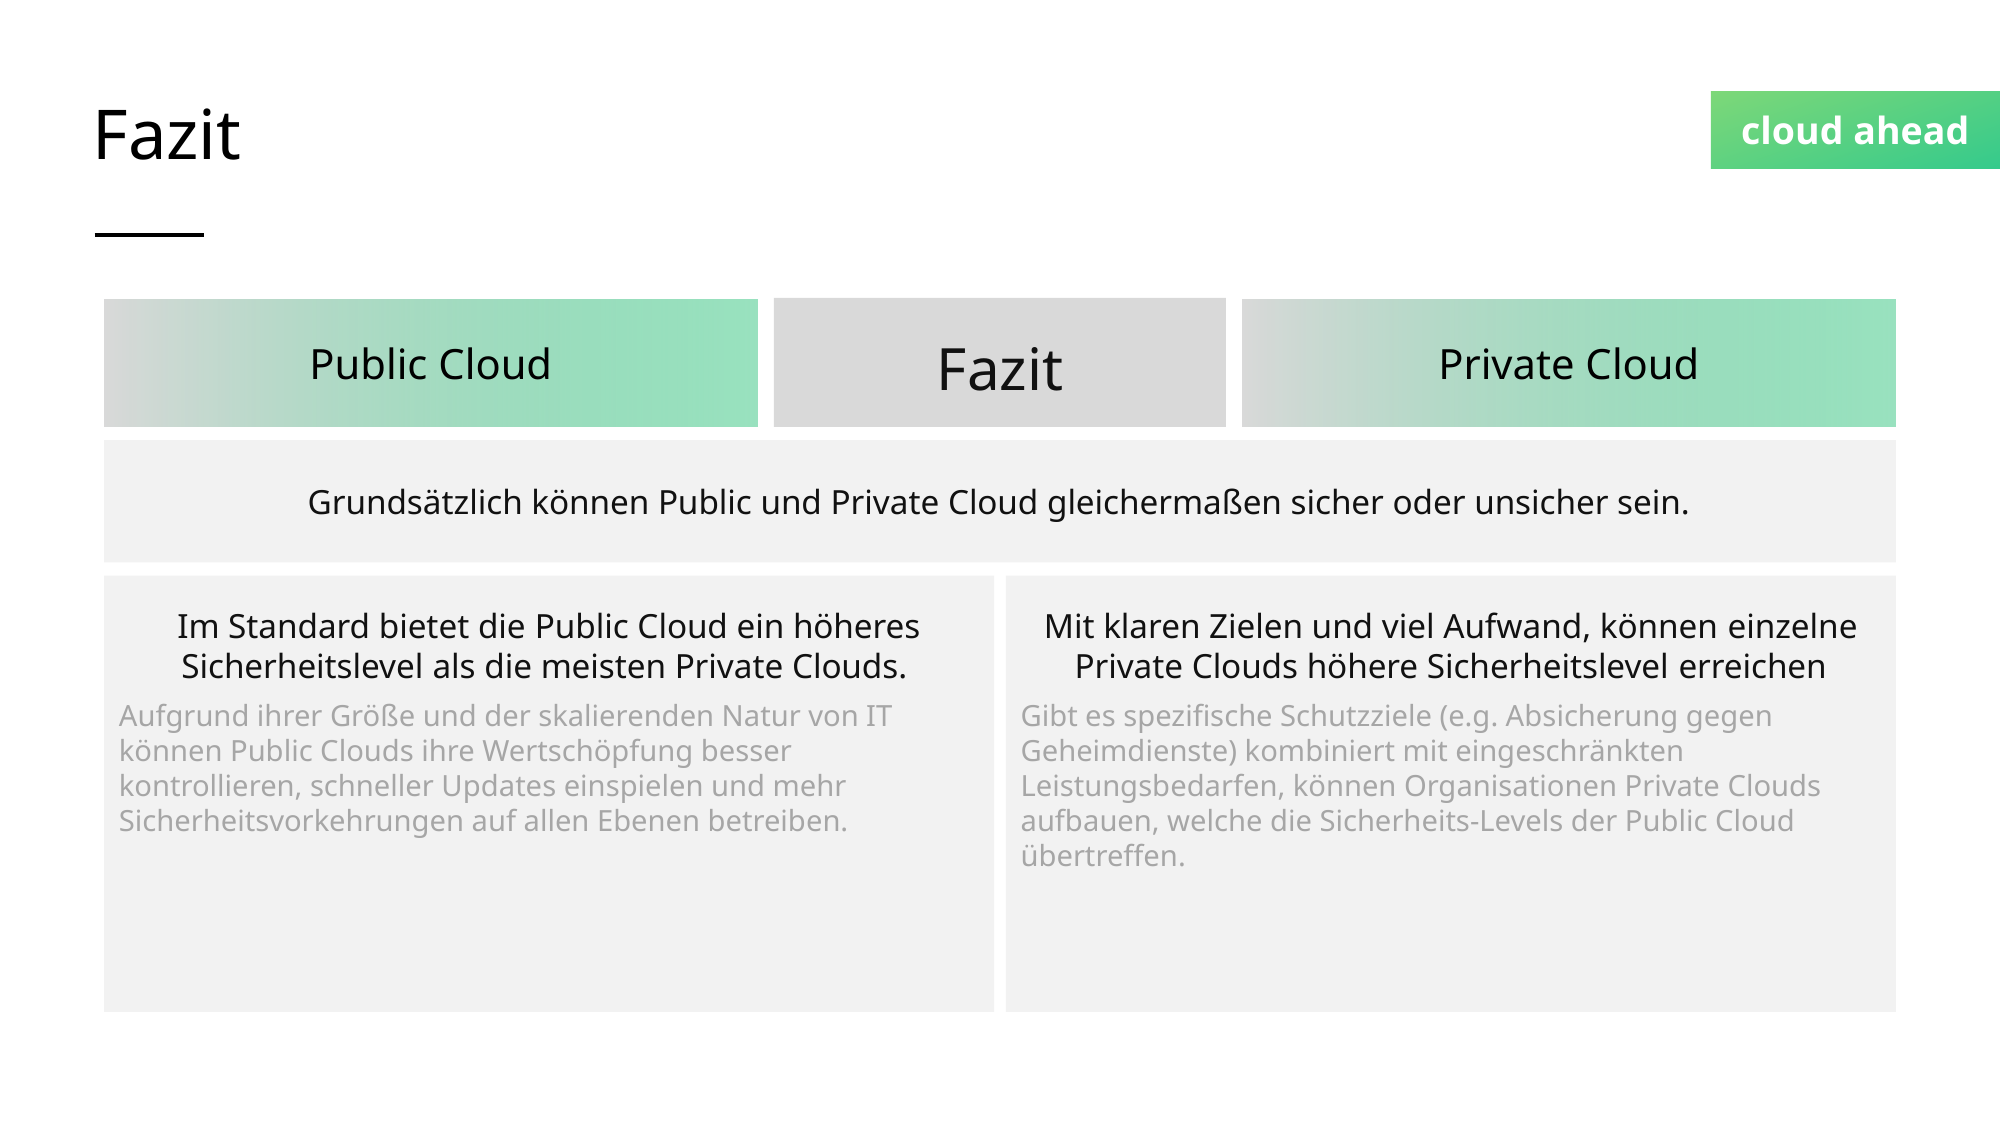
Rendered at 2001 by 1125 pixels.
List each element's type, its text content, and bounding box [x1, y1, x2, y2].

text_box Mit klaren Zielen und viel Aufwand, können einzelne Private Clouds höhere Sicherheitslevel erreichen Gibt es spezifische Schutzziele (e.g. Absicherung gegen Geheimdienste) kombiniert mit eingeschränkten Leistungsbedarfen, können Organisationen Private Clouds aufbauen, welche die Sicherheits-Levels der Public Cloud übertreffen. [1005, 575, 1897, 1013]
title Fazit [77, 67, 1803, 197]
text_box Grundsätzlich können Public und Private Cloud gleichermaßen sicher oder unsicher sein. [103, 439, 1897, 563]
text_box Im Standard bietet die Public Cloud ein höheres Sicherheitslevel als die meisten Private Clouds. Aufgrund ihrer Größe und der skalierenden Natur von IT können Public Clouds ihre Wertschöpfung besser kontrollieren, schneller Updates einspielen und mehr Sicherheitsvorkehrungen auf allen Ebenen betreiben. [103, 575, 995, 1013]
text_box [104, 299, 1896, 427]
